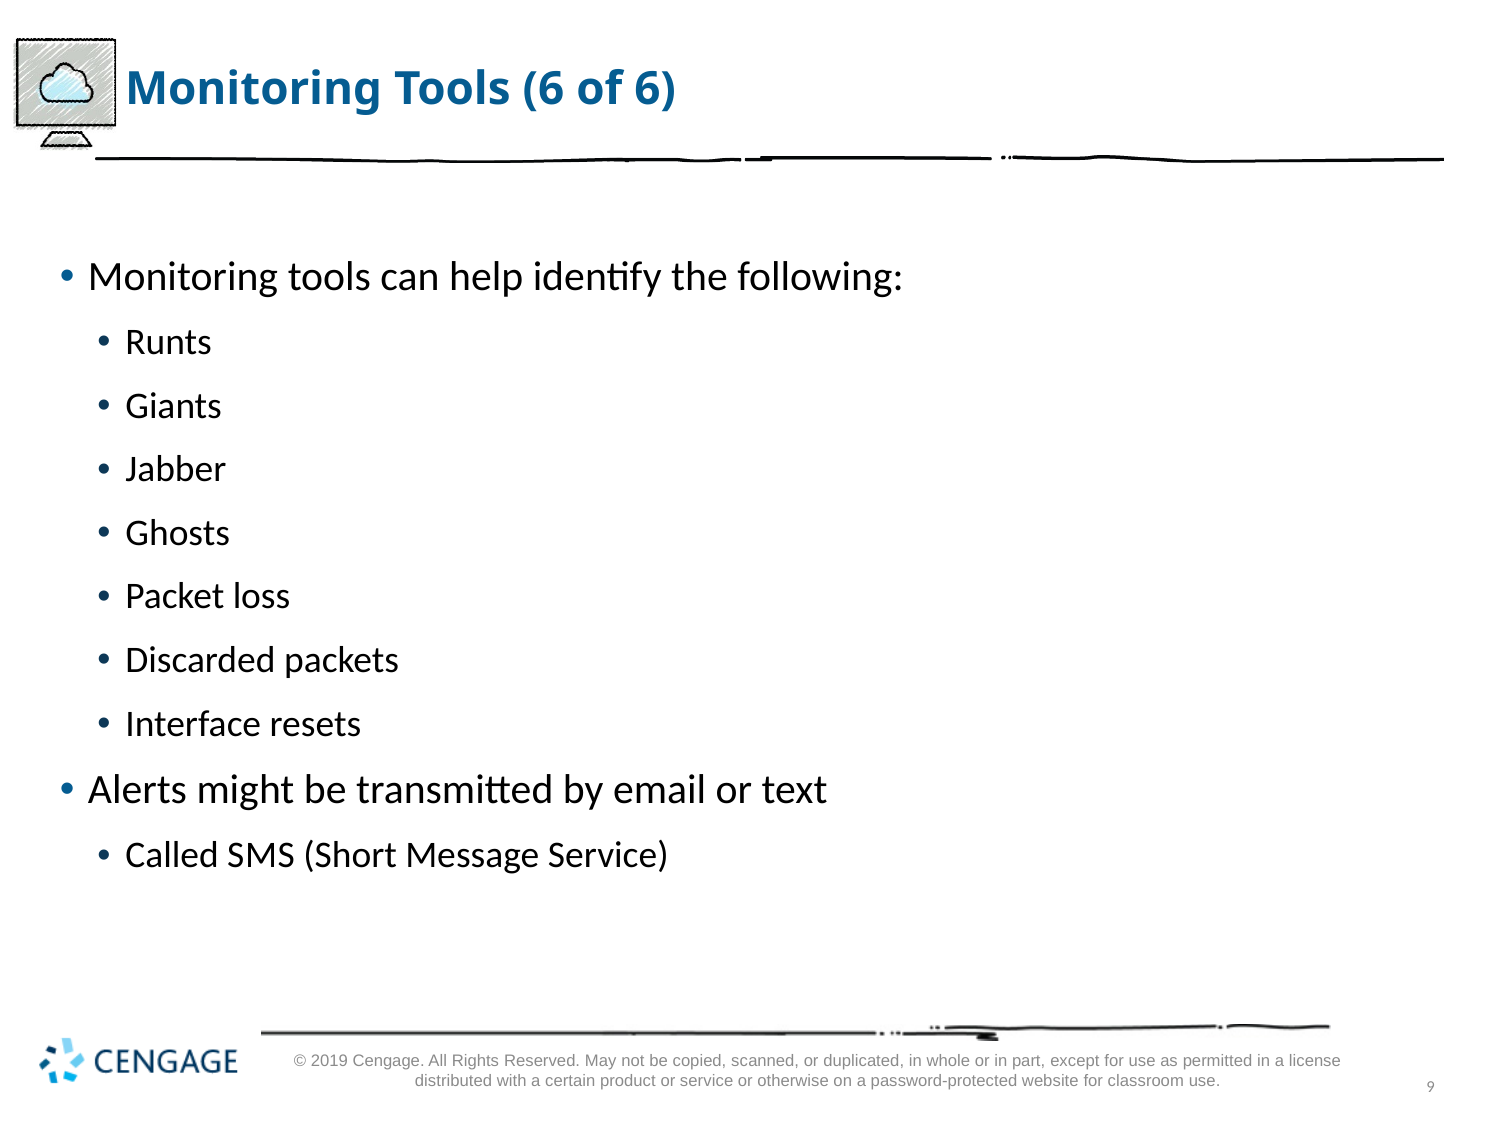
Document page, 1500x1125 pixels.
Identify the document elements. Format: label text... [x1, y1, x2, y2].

list Monitoring tools can help identify the following: Runts Giants Jabber Ghosts Packet loss Discarded packets Interface resets Alerts might be transmitted by email or text Called S M S (Short Message Service) [59, 252, 1441, 883]
picture [261, 1024, 1331, 1041]
picture [13, 36, 117, 151]
picture [95, 155, 1444, 163]
footer © 2019 Cengage. All Rights Reserved. May not be copied, scanned, or duplicated, in whole or in part, except for use as permitted in a license distributed with a certain product or service or otherwise on a password-protected website for classroom use. [262, 1050, 1375, 1091]
picture [19, 1024, 250, 1096]
title Monitoring Tools (6 of 6) [125, 66, 1442, 116]
